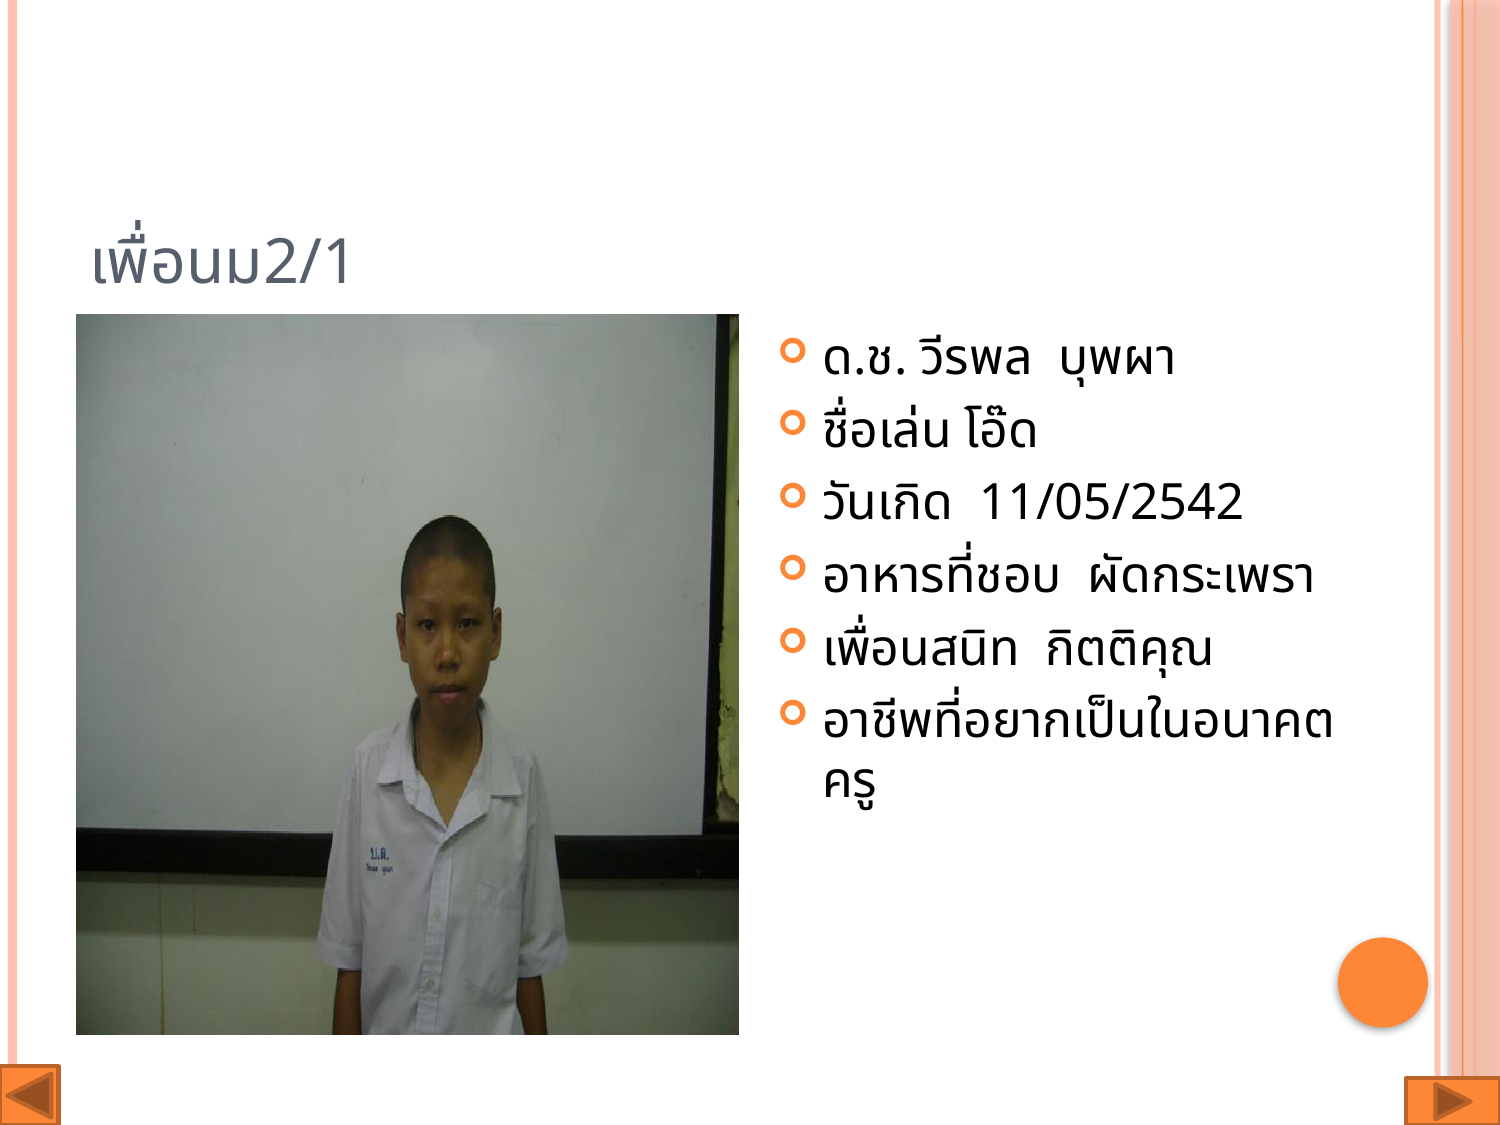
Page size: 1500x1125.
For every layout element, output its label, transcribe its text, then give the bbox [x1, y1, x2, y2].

text_box [1404, 1076, 1500, 1125]
list ด.ช. วีรพล บุพผา ชื่อเล่น โอ๊ด วันเกิด 11/05/2542 อาหารที่ชอบ ผัดกระเพรา เพื่อนสนิท กิตติคุณ อาชีพที่อยากเป็นในอนาคต ครู [762, 317, 1425, 1038]
title เพื่อนม2/1 [75, 115, 1425, 304]
text_box [0, 1064, 61, 1125]
picture [76, 313, 739, 1036]
